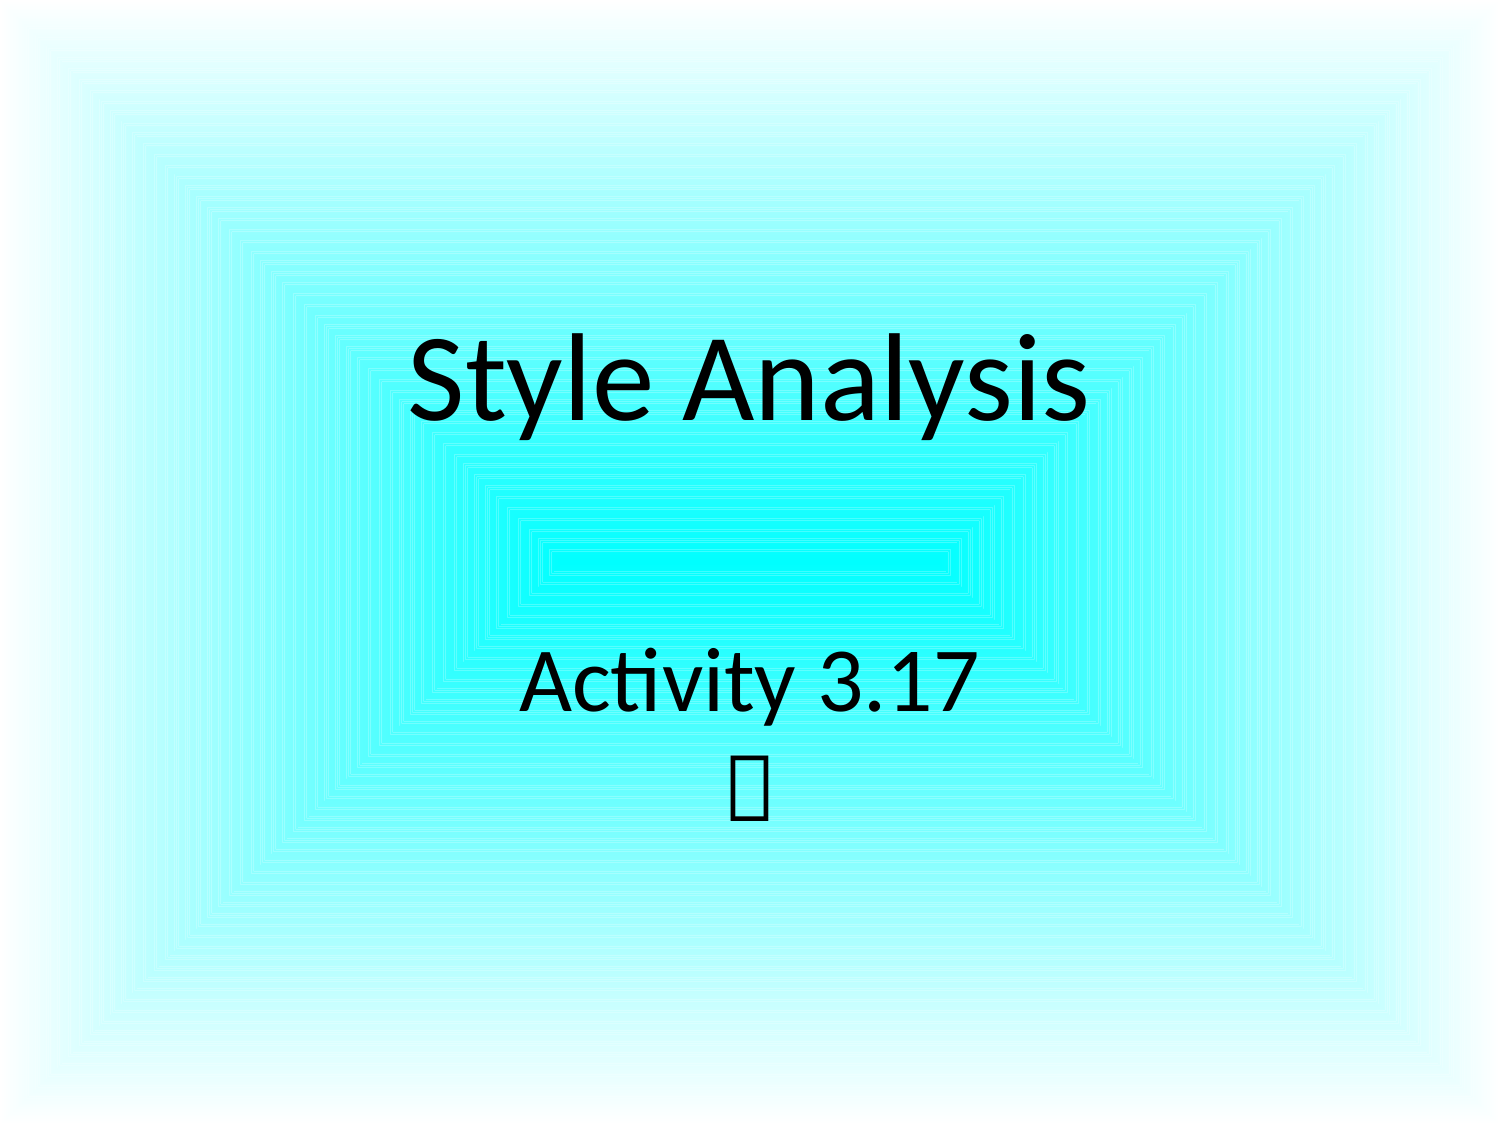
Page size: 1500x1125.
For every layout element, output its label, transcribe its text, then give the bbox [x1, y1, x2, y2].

text_box Activity 3.17  [112, 608, 1388, 850]
title Style Analysis [112, 249, 1388, 492]
